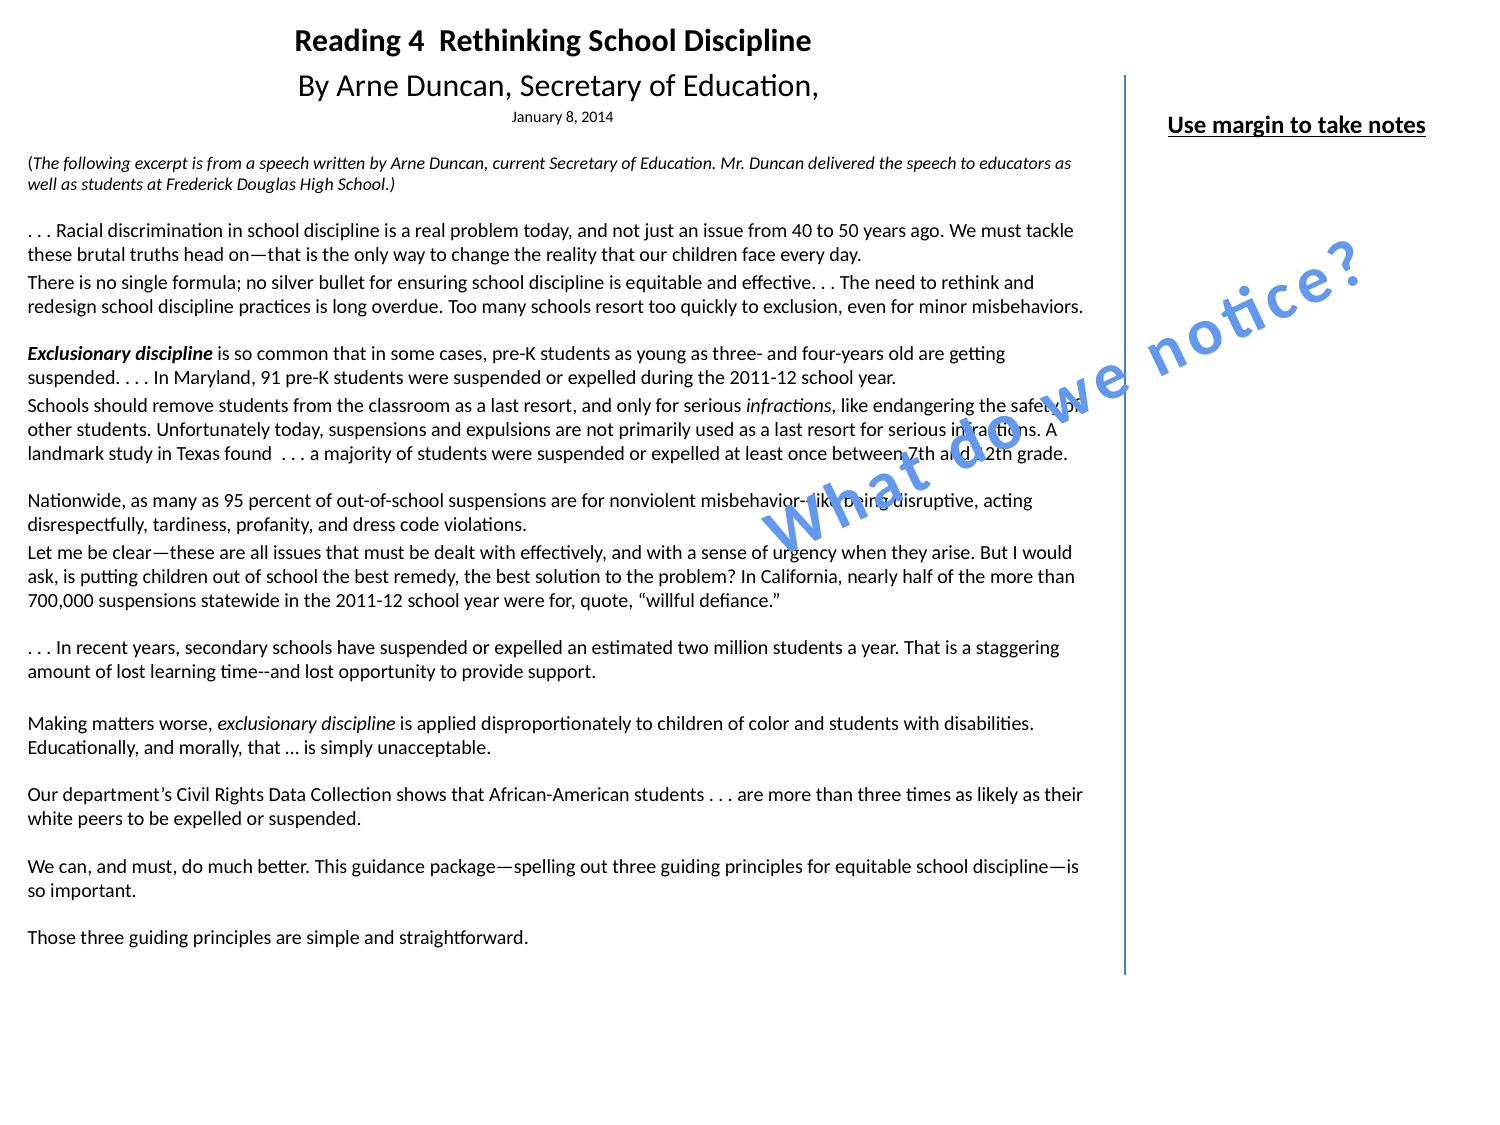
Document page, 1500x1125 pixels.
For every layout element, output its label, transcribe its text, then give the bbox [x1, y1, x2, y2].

text_box What do we notice? [1129, 204, 1393, 416]
text_box What do we notice? [733, 314, 1120, 584]
text_box Use margin to take notes [1137, 101, 1457, 158]
subtitle Reading 4 Rethinking School Discipline By Arne Duncan, Secretary of Education, January 8, 2014 (The following excerpt is from a speech written by Arne Duncan, current Secretary of Education. Mr. Duncan delivered the speech to educators as well as students at Frederick Douglas High School.) . . . Racial discrimination in school discipline is a real problem today, and not just an issue from 40 to 50 years ago. We must tackle these brutal truths head on—that is the only way to change the reality that our children face every day. There is no single formula; no silver bullet for ensuring school discipline is equitable and effective. . . The need to rethink and redesign school discipline practices is long overdue. Too many schools resort too quickly to exclusion, even for minor misbehaviors. Exclusionary discipline is so common that in some cases, pre-K students as young as three- and four-years old are getting suspended. . . . In Maryland, 91 pre-K students were suspended or expelled during the 2011-12 school year. Schools should remove students from the classroom as a last resort, and only for serious infractions, like endangering the safety of other students. Unfortunately today, suspensions and expulsions are not primarily used as a last resort for serious infractions. A landmark study in Texas found . . . a majority of students were suspended or expelled at least once between 7th and 12th grade. Nationwide, as many as 95 percent of out-of-school suspensions are for nonviolent misbehavior--like being disruptive, acting disrespectfully, tardiness, profanity, and dress code violations. Let me be clear—these are all issues that must be dealt with effectively, and with a sense of urgency when they arise. But I would ask, is putting children out of school the best remedy, the best solution to the problem? In California, nearly half of the more than 700,000 suspensions statewide in the 2011-12 school year were for, quote, “willful defiance.” . . . In recent years, secondary schools have suspended or expelled an estimated two million students a year. That is a staggering amount of lost learning time--and lost opportunity to provide support. Making matters worse, exclusionary discipline is applied disproportionately to children of color and students with disabilities. Educationally, and morally, that … is simply unacceptable. Our department’s Civil Rights Data Collection shows that African-American students . . . are more than three times as likely as their white peers to be expelled or suspended. We can, and must, do much better. This guidance package—spelling out three guiding principles for equitable school discipline—is so important. Those three guiding principles are simple and straightforward. [12, 12, 1113, 1013]
